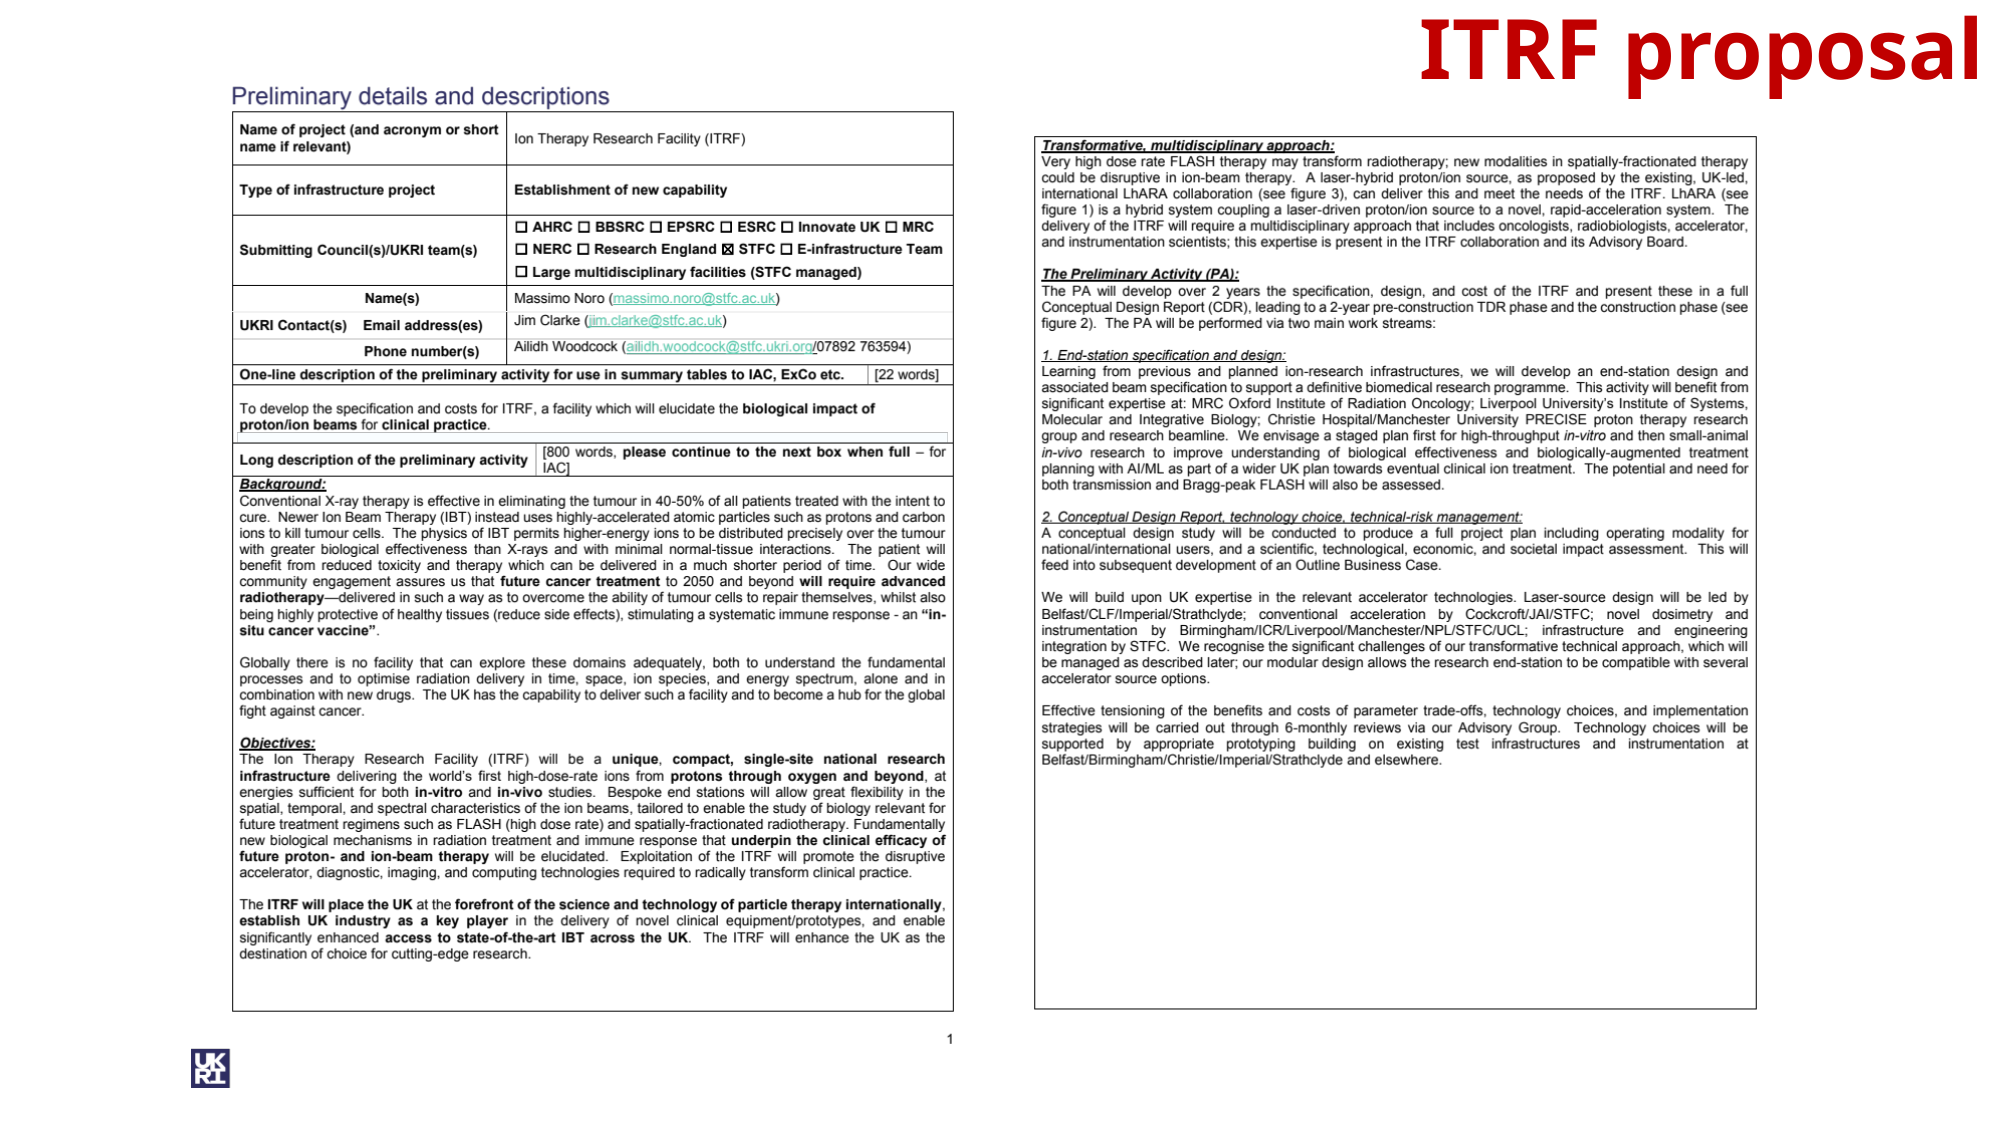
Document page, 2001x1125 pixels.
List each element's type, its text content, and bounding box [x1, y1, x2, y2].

title ITRF proposal [0, 0, 2000, 105]
picture [183, 33, 1803, 1092]
